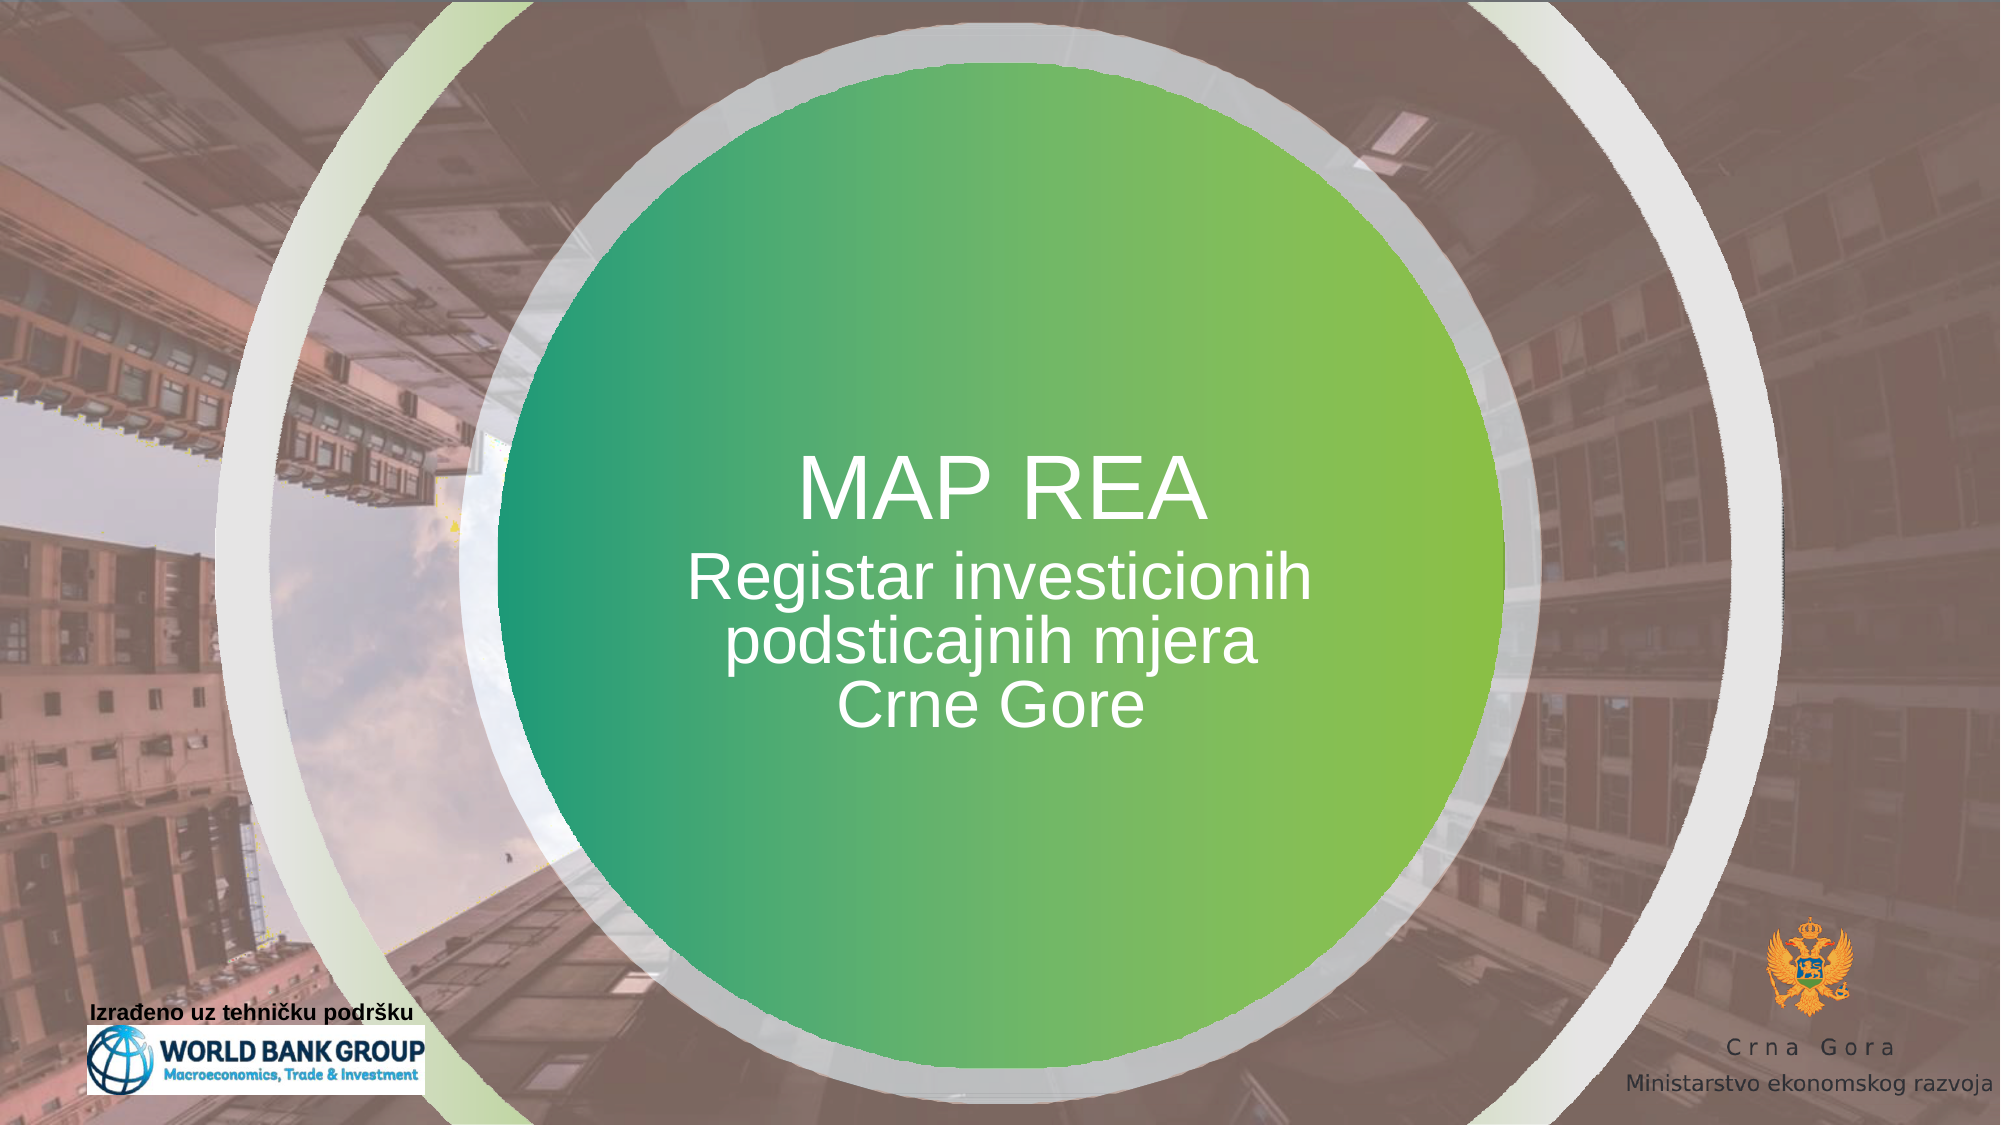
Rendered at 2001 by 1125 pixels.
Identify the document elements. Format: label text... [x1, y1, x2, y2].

text_box Izrađeno uz tehničku podršku [75, 990, 482, 1033]
title MAP REA Registar investicionih podsticajnih mjera Crne Gore [630, 446, 1370, 741]
picture [0, 0, 2000, 1125]
